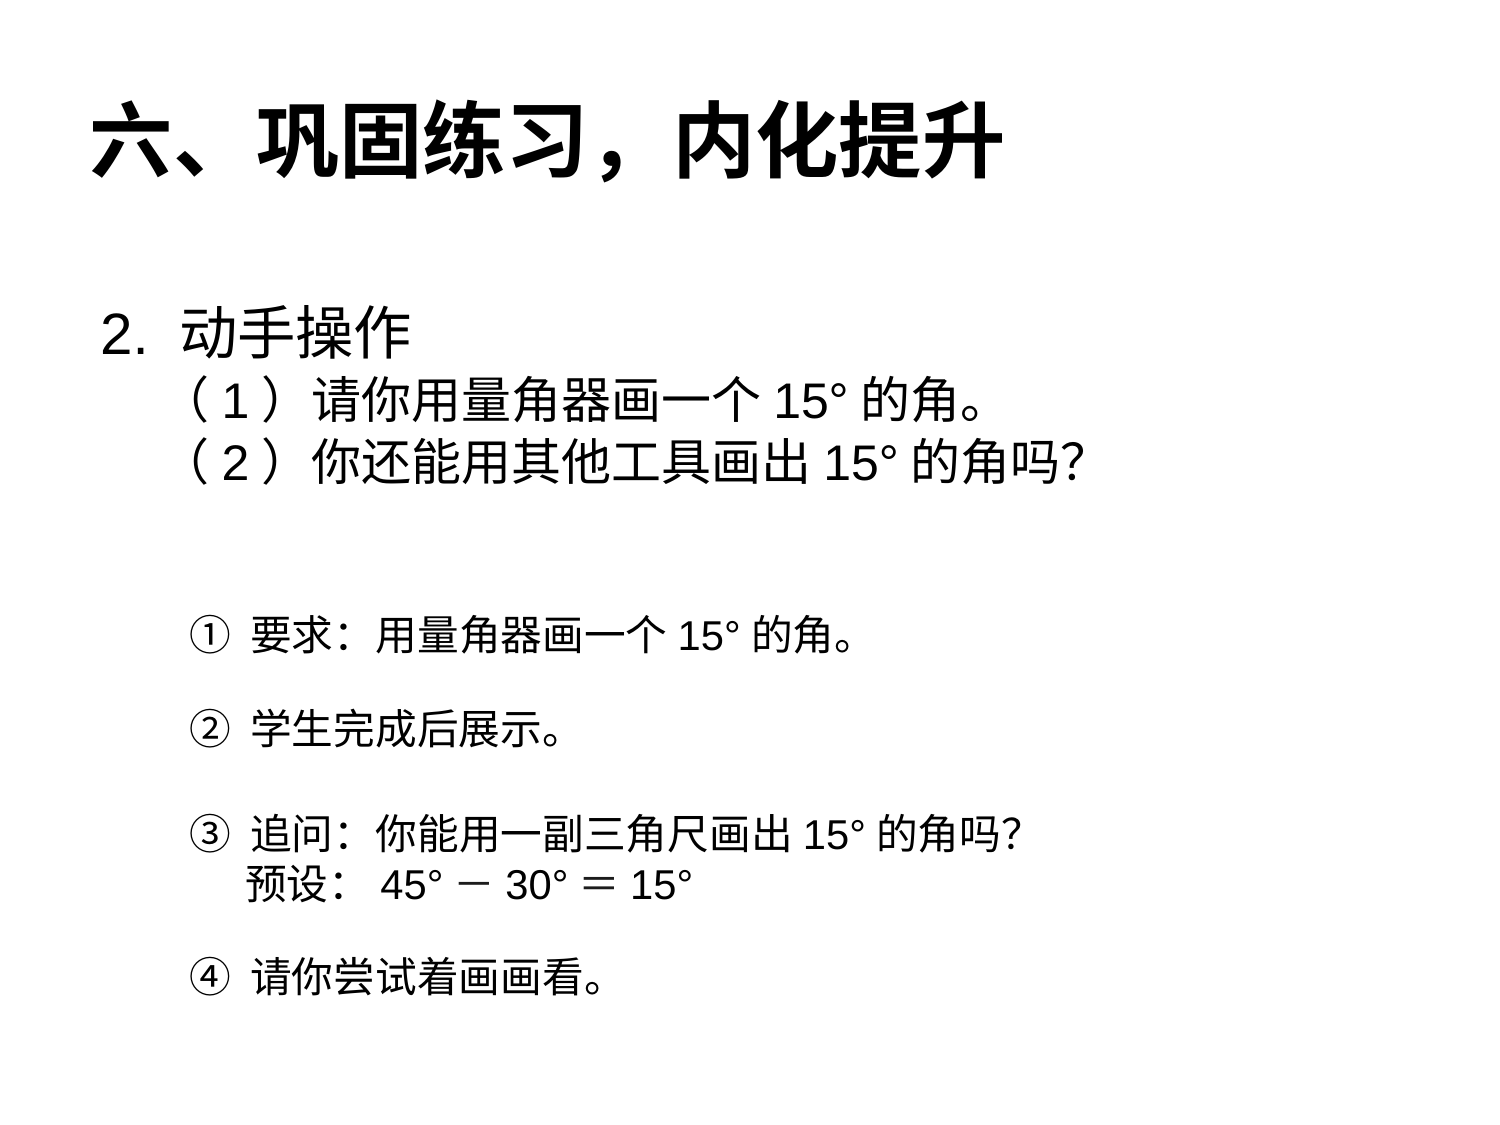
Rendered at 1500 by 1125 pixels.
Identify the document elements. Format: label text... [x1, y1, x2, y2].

text_box ① 要求：用量角器画一个15°的角。 [174, 586, 1256, 681]
text_box ④ 请你尝试着画画看。 [174, 928, 1197, 1024]
text_box 六、巩固练习，内化提升 [74, 68, 1306, 208]
text_box 2. 动手操作 （1）请你用量角器画一个15°的角。 （2）你还能用其他工具画出15°的角吗？ [85, 272, 1294, 515]
text_box ② 学生完成后展示。 [174, 680, 1055, 776]
text_box ③ 追问：你能用一副三角尺画出15°的角吗？ 预设：45°－30°＝15° [174, 797, 1327, 918]
